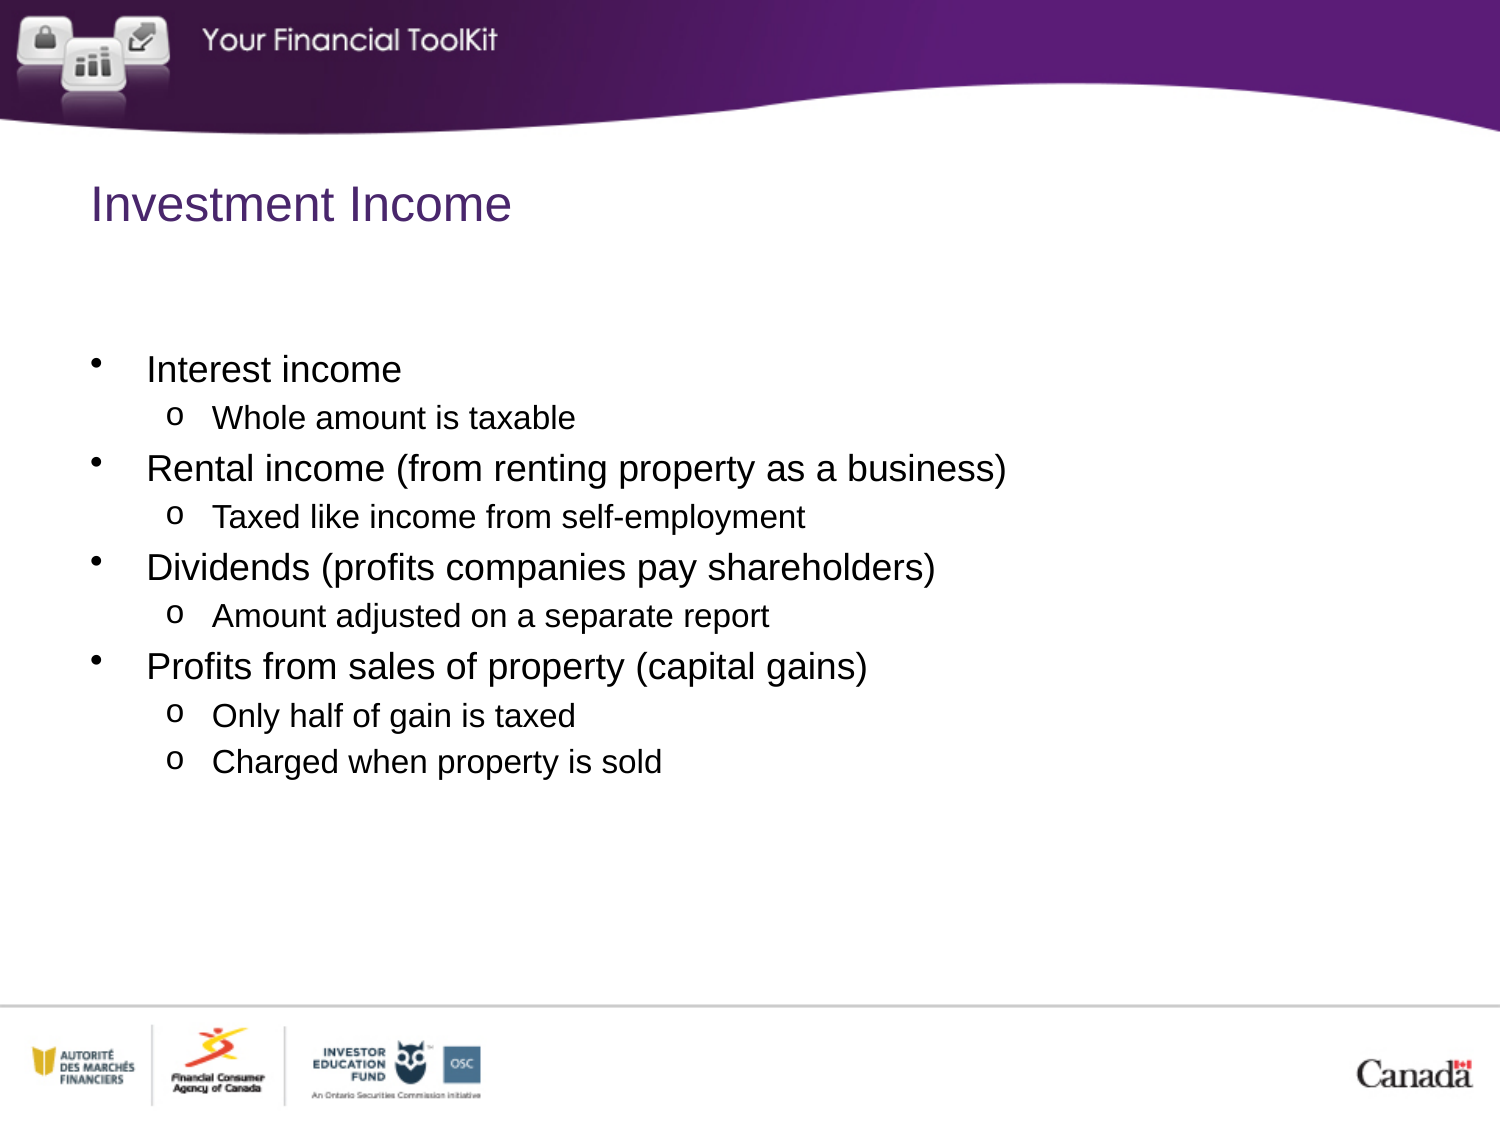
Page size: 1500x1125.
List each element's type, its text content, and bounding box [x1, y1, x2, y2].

list Interest income Whole amount is taxable Rental income (from renting property as a business) Taxed like income from self-employment Dividends (profits companies pay shareholders) Amount adjusted on a separate report Profits from sales of property (capital gains) Only half of gain is taxed Charged when property is sold [75, 337, 1425, 987]
picture [0, 0, 1500, 1125]
title Investment Income [75, 164, 1211, 306]
